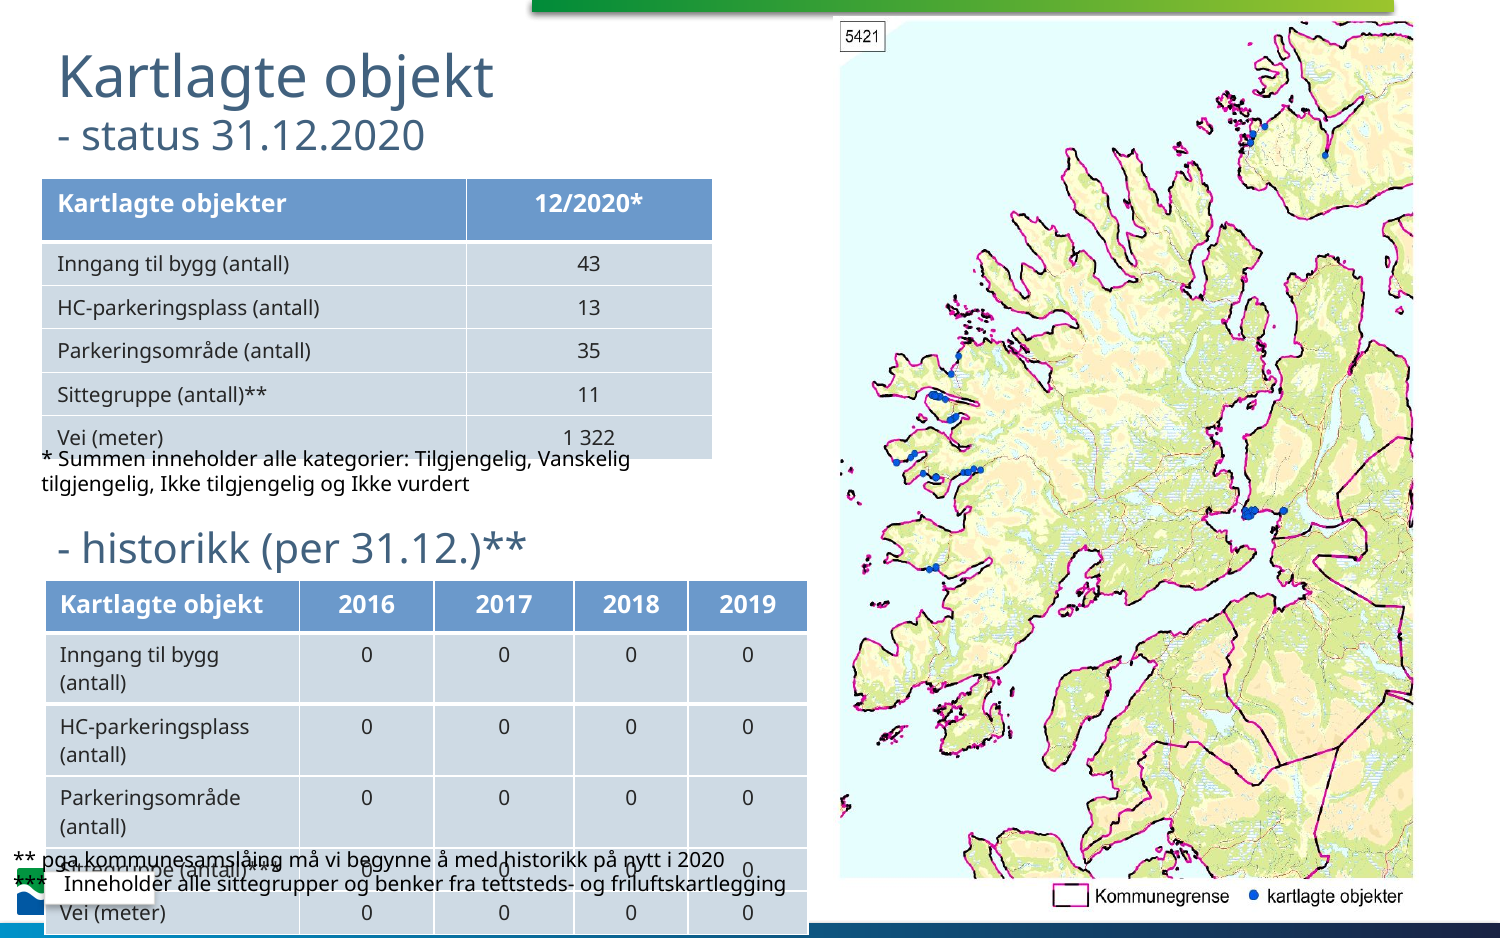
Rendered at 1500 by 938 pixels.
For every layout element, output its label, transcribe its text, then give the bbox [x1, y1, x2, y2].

table_cell 0 [435, 635, 573, 702]
table_cell 13 [467, 286, 712, 328]
table_cell 0 [300, 904, 433, 934]
table_cell 0 [689, 777, 807, 847]
table_cell 0 [802, 849, 807, 890]
table_cell 0 [689, 635, 807, 702]
table_cell 0 [300, 777, 433, 838]
table_cell 43 [467, 244, 712, 285]
table_header Kartlagte objekter [42, 179, 466, 240]
table_cell 0 [575, 635, 687, 702]
table_cell 11 [467, 373, 712, 415]
table_header 12/2020* [467, 179, 712, 240]
table_cell 0 [575, 706, 687, 775]
text_box - historikk (per 31.12.)** [42, 496, 828, 580]
table_cell 0 [300, 635, 433, 702]
table_header Kartlagte objekt [46, 581, 299, 631]
table_cell Inngang til bygg (antall) [42, 244, 466, 285]
text_box * Summen inneholder alle kategorier: Tilgjengelig, Vanskelig tilgjengelig, Ikke tilgjengelig og Ikke vurdert [26, 438, 711, 504]
table_cell Parkeringsområde (antall) [42, 329, 466, 372]
table_header 2018 [575, 581, 687, 631]
table_cell 0 [689, 892, 807, 934]
text_box ** pga kommunesamslåing må vi begynne å med historikk på nytt i 2020 *** Inneholder alle sittegrupper og benker fra tettsteds- og friluftskartlegging [0, 838, 802, 904]
table_cell 1 322 [467, 416, 712, 459]
table_header 2016 [300, 581, 433, 631]
table_cell 0 [435, 777, 573, 838]
table_header 2017 [435, 581, 573, 631]
table_cell 0 [575, 904, 687, 934]
table_cell 0 [435, 706, 573, 775]
table_cell HC-parkeringsplass (antall) [46, 706, 299, 775]
table_cell 0 [300, 706, 433, 775]
table_cell Vei (meter) [46, 904, 299, 934]
table_cell HC-parkeringsplass (antall) [42, 286, 466, 328]
table_cell 0 [435, 904, 573, 934]
table_header 2019 [689, 581, 807, 631]
table_cell Parkeringsområde (antall) [46, 777, 299, 838]
table_cell 0 [689, 706, 807, 775]
table_cell Inngang til bygg (antall) [46, 635, 299, 702]
picture [833, 16, 1419, 913]
table_cell Vei (meter) [42, 416, 466, 438]
text_box Kartlagte objekt - status 31.12.2020 [42, 24, 828, 167]
table_cell 35 [467, 329, 712, 372]
table_cell 0 [575, 777, 687, 838]
table_cell Sittegruppe (antall)** [42, 373, 466, 415]
